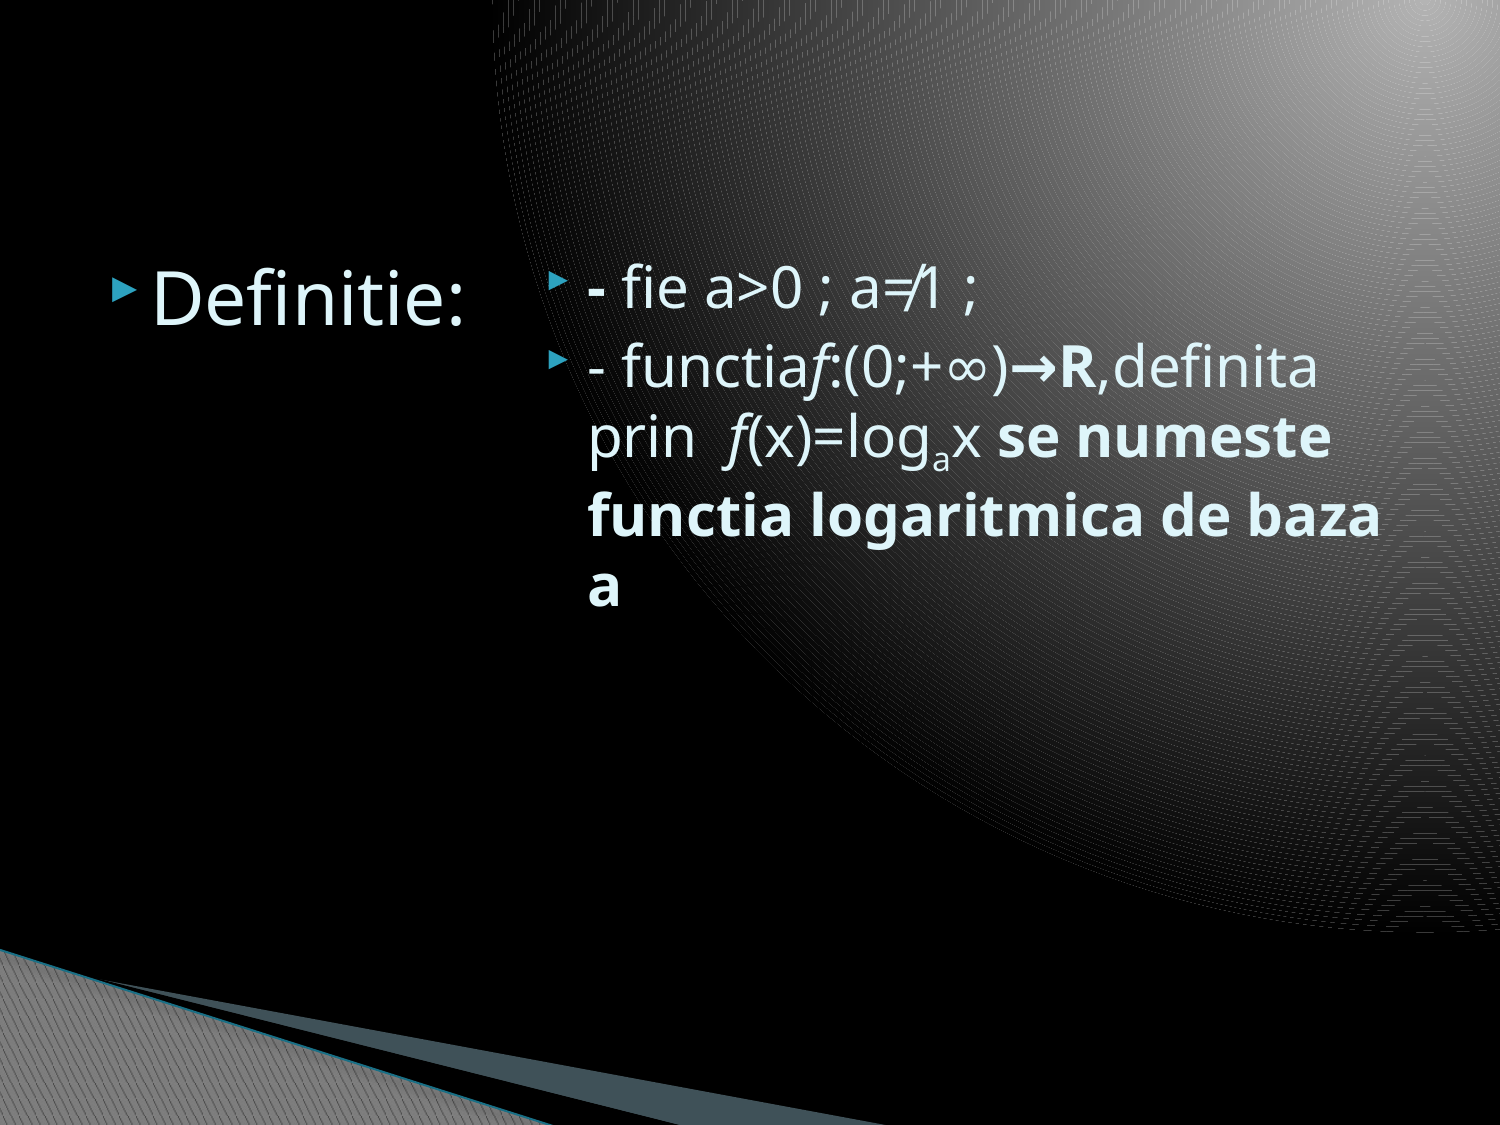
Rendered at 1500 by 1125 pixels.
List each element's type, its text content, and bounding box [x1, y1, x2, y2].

picture [0, 952, 543, 1125]
list Definitie: [74, 242, 512, 986]
list - fie a>0 ; a≠1 ; - functiaf:(0;+∞)→R,definita prin f(x)=logax se numeste functia logaritmica de baza a [512, 242, 1426, 986]
